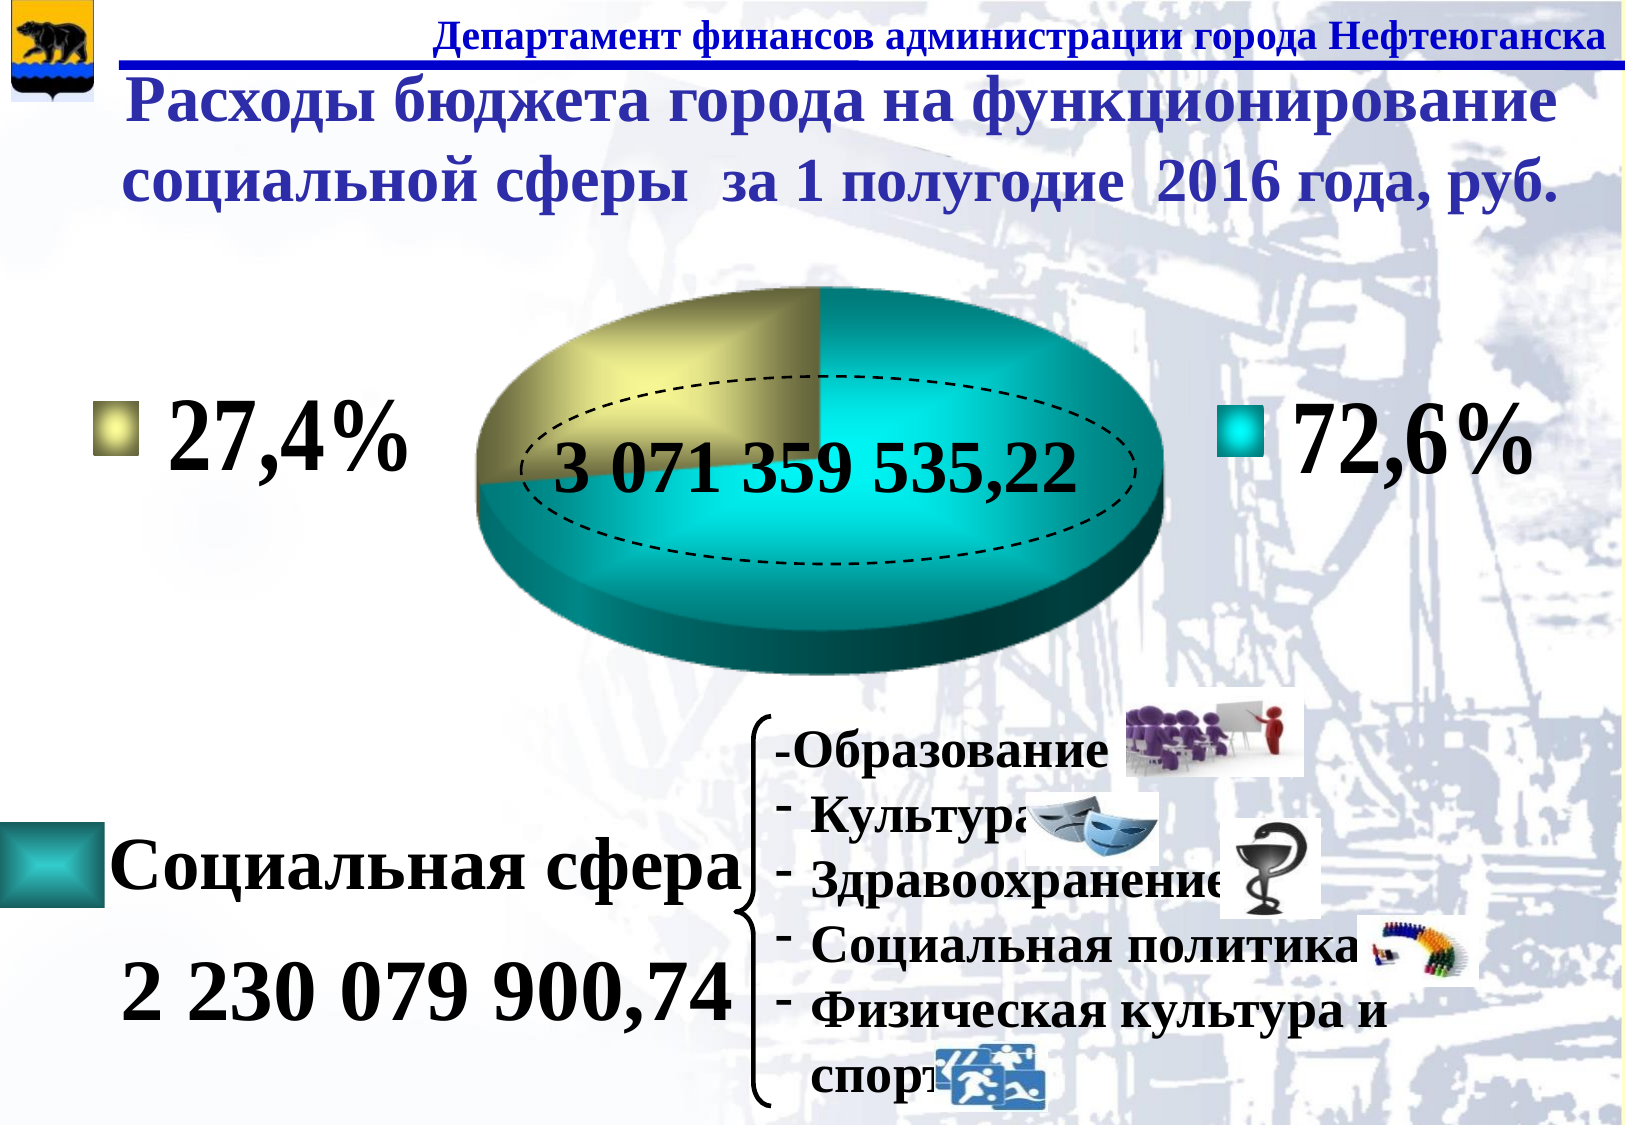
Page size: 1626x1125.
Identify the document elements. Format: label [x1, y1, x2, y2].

text_box [0, 254, 1610, 688]
text_box [520, 376, 1136, 565]
picture [0, 0, 1622, 1125]
